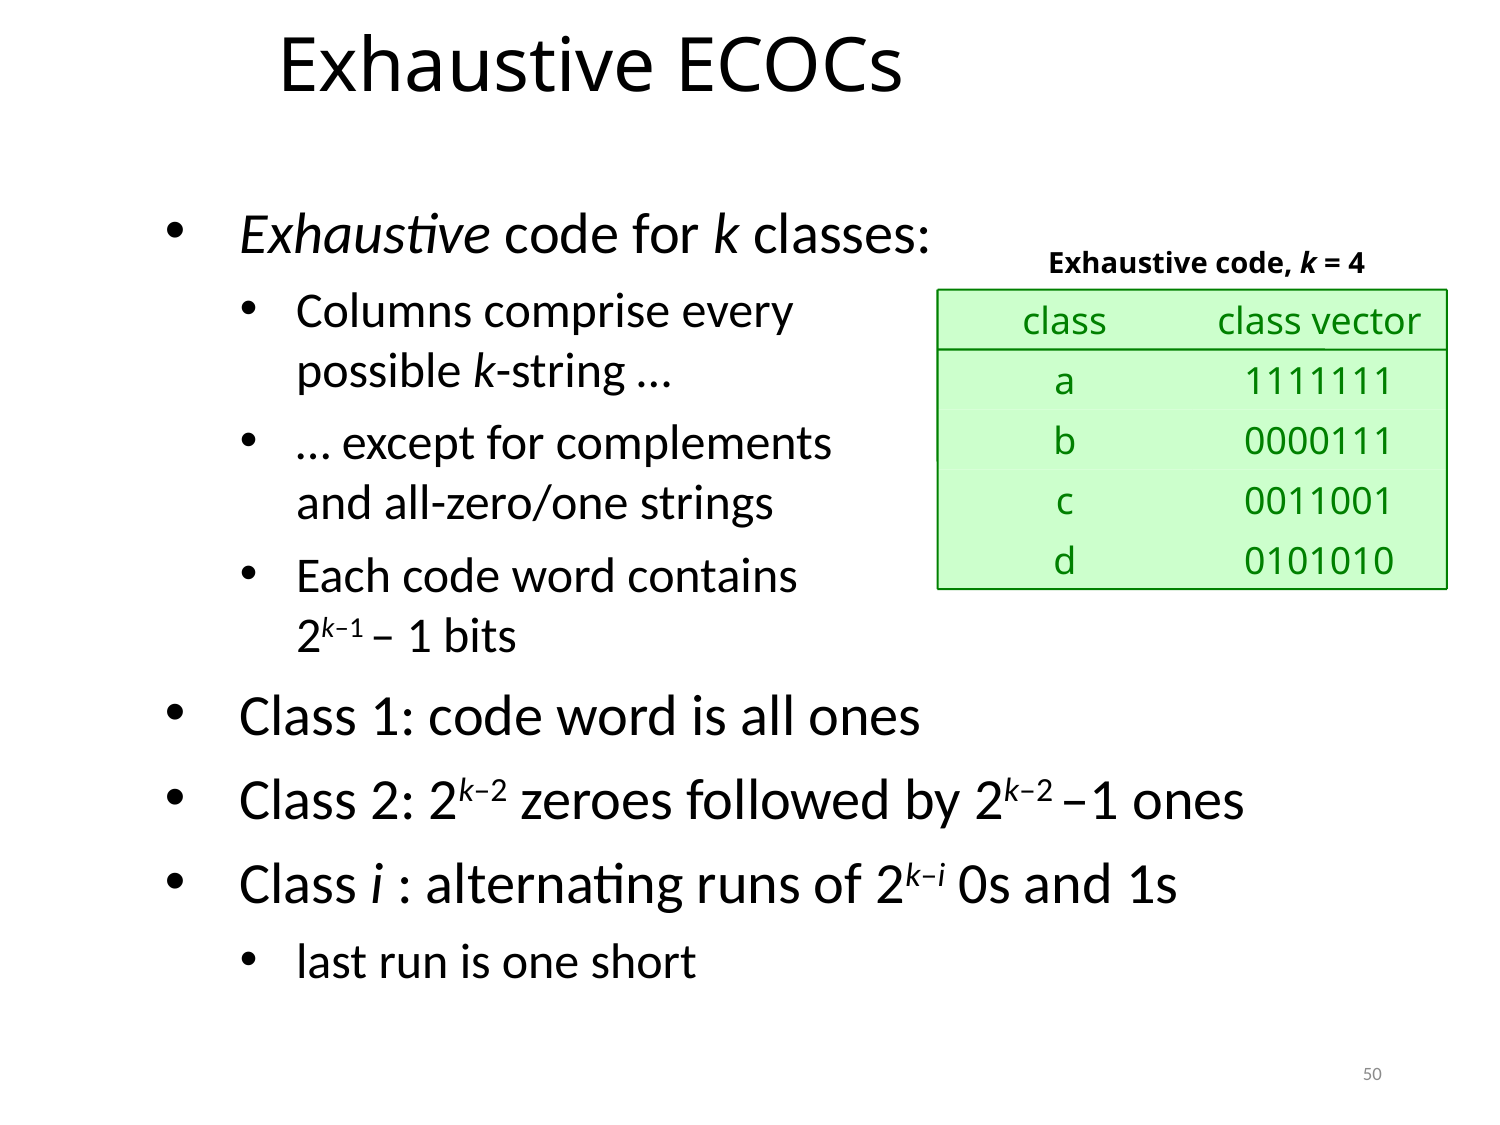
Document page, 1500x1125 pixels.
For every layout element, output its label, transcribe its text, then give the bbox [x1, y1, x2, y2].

text_box Exhaustive code for k classes: Columns comprise every possible k-string … … except for complements and all-zero/one strings Each code word contains 2k–1 – 1 bits Class 1: code word is all ones Class 2: 2k–2 zeroes followed by 2k–2 –1 ones Class i : alternating runs of 2k–i 0s and 1s last run is one short [149, 187, 1388, 996]
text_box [937, 289, 1447, 590]
slide_number 50 [1059, 1042, 1397, 1103]
text_box Exhaustive code, k = 4 [1033, 237, 1447, 288]
title Exhaustive ECOCs [262, 0, 1500, 148]
